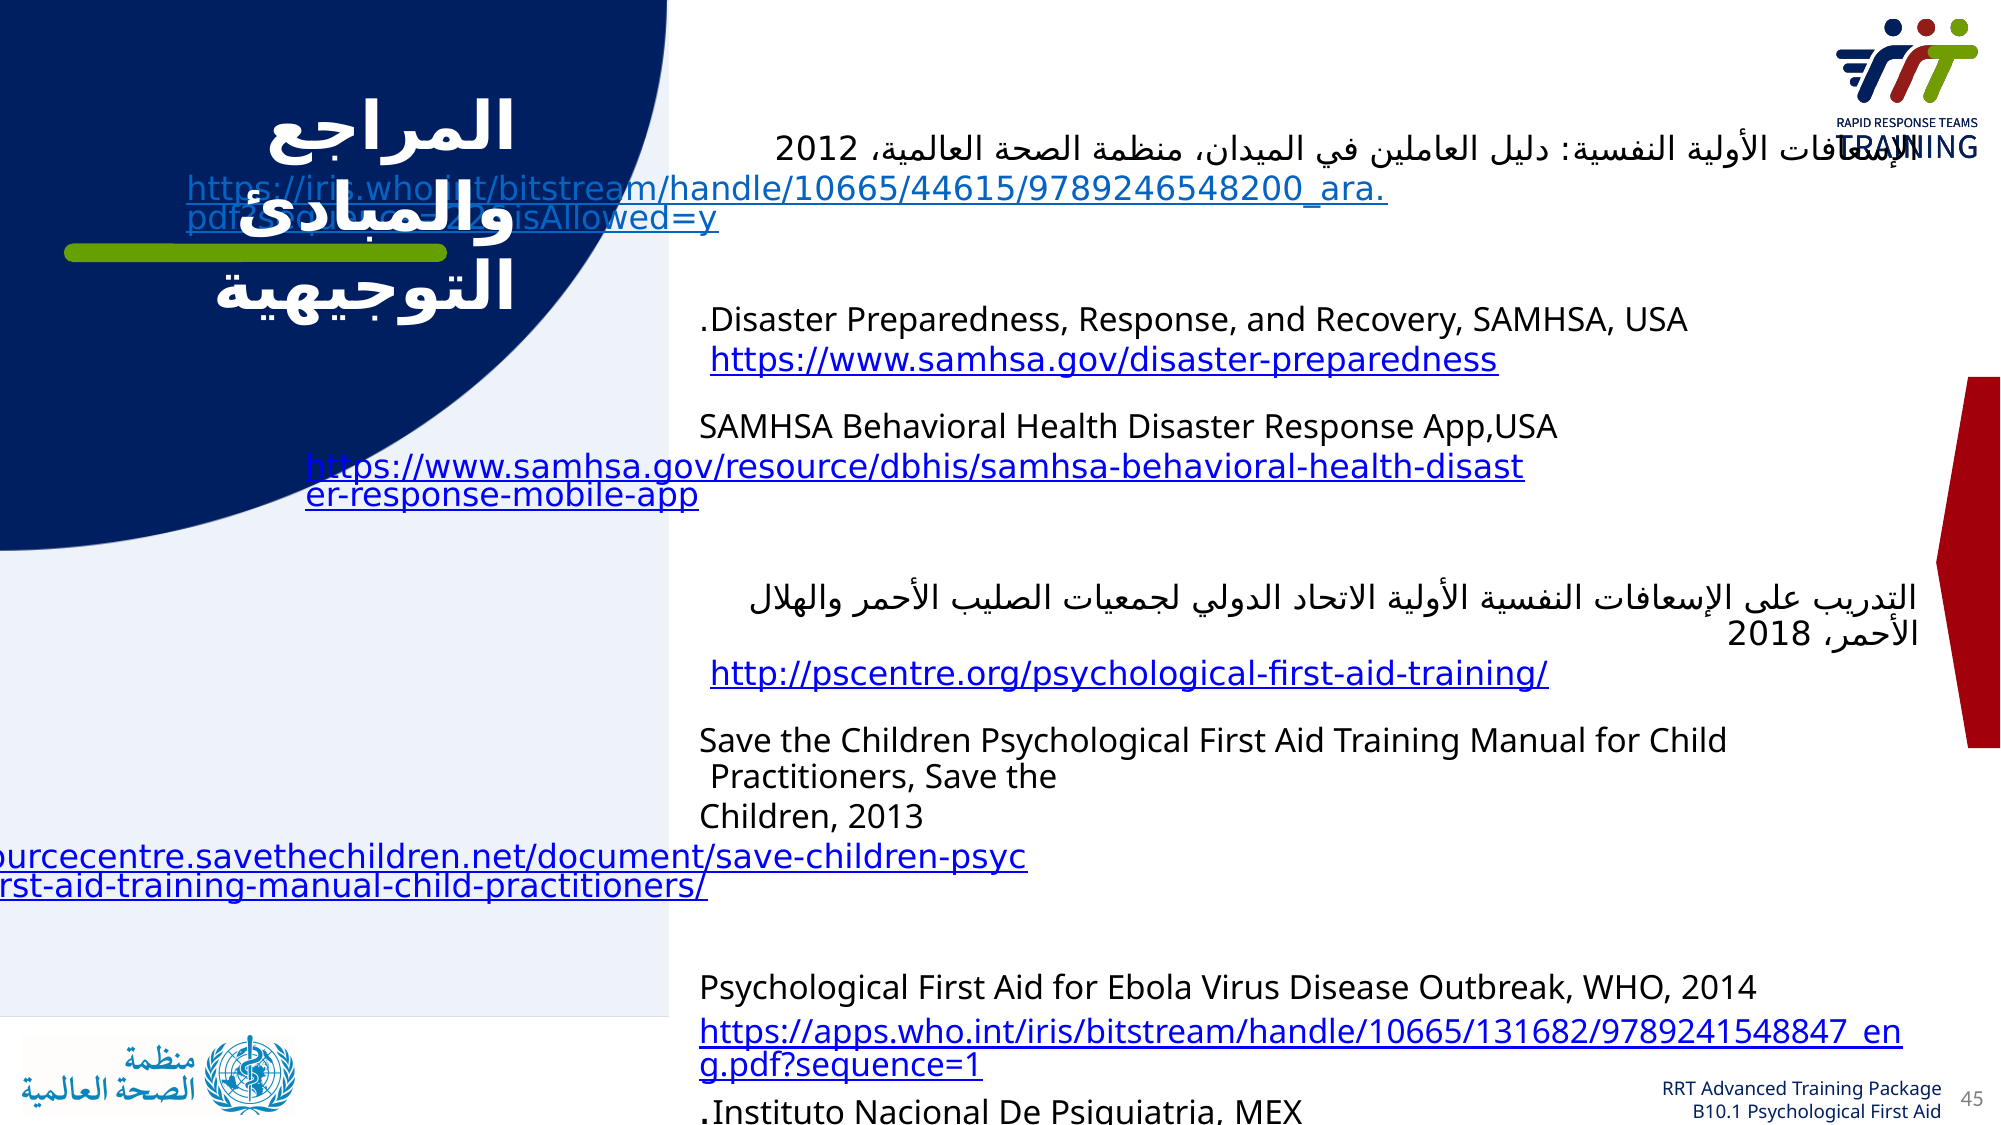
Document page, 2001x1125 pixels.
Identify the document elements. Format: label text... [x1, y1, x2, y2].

picture [1835, 19, 1978, 167]
picture [22, 1035, 295, 1115]
picture [0, 0, 669, 1018]
list الإسعافات الأولية النفسية: دليل العاملين في الميدان، منظمة الصحة العالمية، 2012 https://iris.who.int/bitstream/handle/10665/44615/9789246548200_ara.pdf?sequence=22&isAllowed=y Disaster Preparedness, Response, and Recovery, SAMHSA, USA. https://www.samhsa.gov/disaster-preparedness SAMHSA Behavioral Health Disaster Response App,USA https://www.samhsa.gov/resource/dbhis/samhsa-behavioral-health-disaster-response-mobile-app التدريب على الإسعافات النفسية الأولية الاتحاد الدولي لجمعيات الصليب الأحمر والهلال الأحمر، 2018 http://pscentre.org/psychological-first-aid-training/ Save the Children Psychological First Aid Training Manual for Child Practitioners, Save the Children, 2013 https://resourcecentre.savethechildren.net/document/save-children-psychological-first-aid-training-manual-child-practitioners/ Psychological First Aid for Ebola Virus Disease Outbreak, WHO, 2014 https://apps.who.int/iris/bitstream/handle/10665/131682/9789241548847_eng.pdf?sequence=1 Instituto Nacional De Psiquiatria, MEX. [691, 123, 1928, 1035]
text_box المراجع والمبادئ التوجيهية [80, 75, 526, 331]
picture [252, 1050, 258, 1059]
